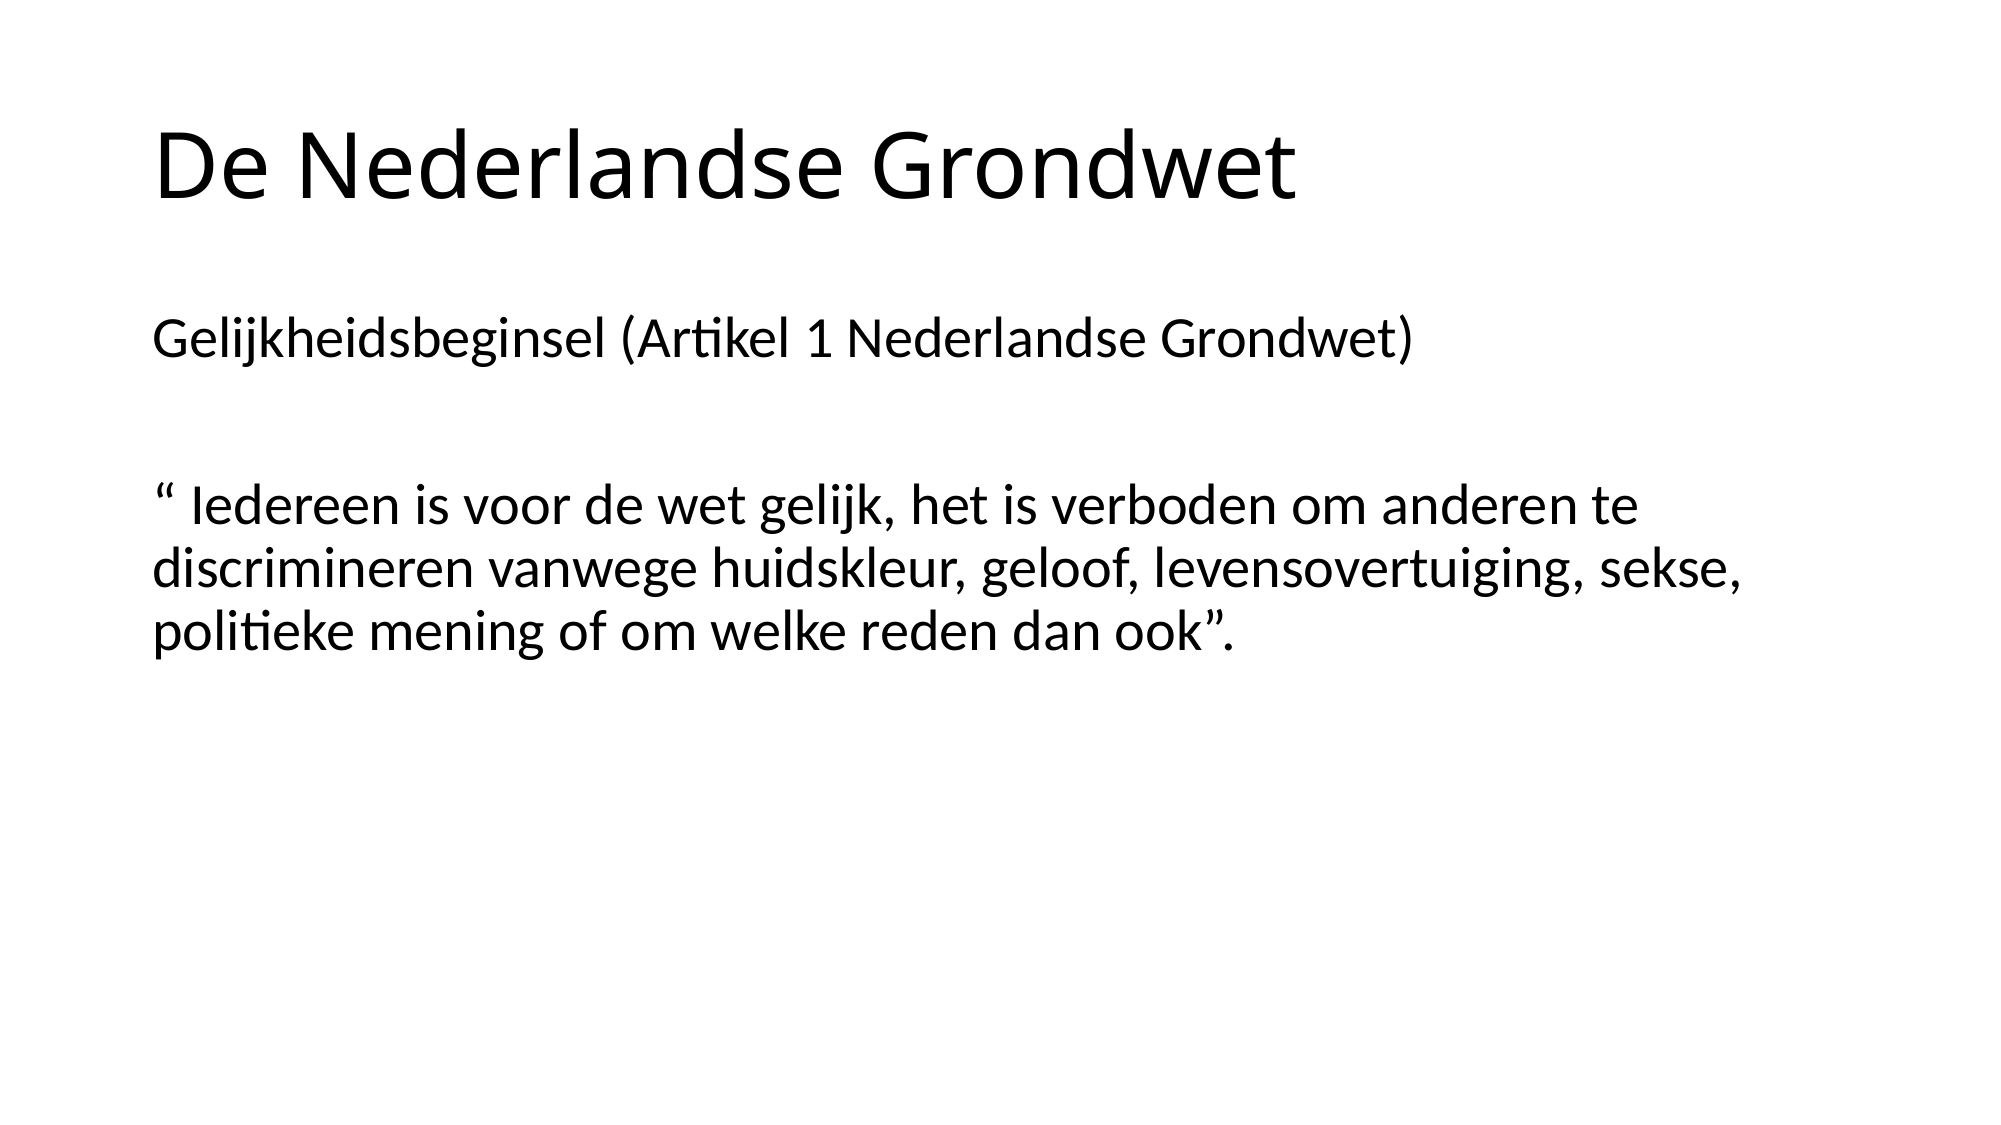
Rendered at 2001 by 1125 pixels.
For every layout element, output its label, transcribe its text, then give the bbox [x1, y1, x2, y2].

list Gelijkheidsbeginsel (Artikel 1 Nederlandse Grondwet) “ Iedereen is voor de wet gelijk, het is verboden om anderen te discrimineren vanwege huidskleur, geloof, levensovertuiging, sekse, politieke mening of om welke reden dan ook”. [137, 299, 1863, 1014]
title De Nederlandse Grondwet [137, 59, 1863, 278]
